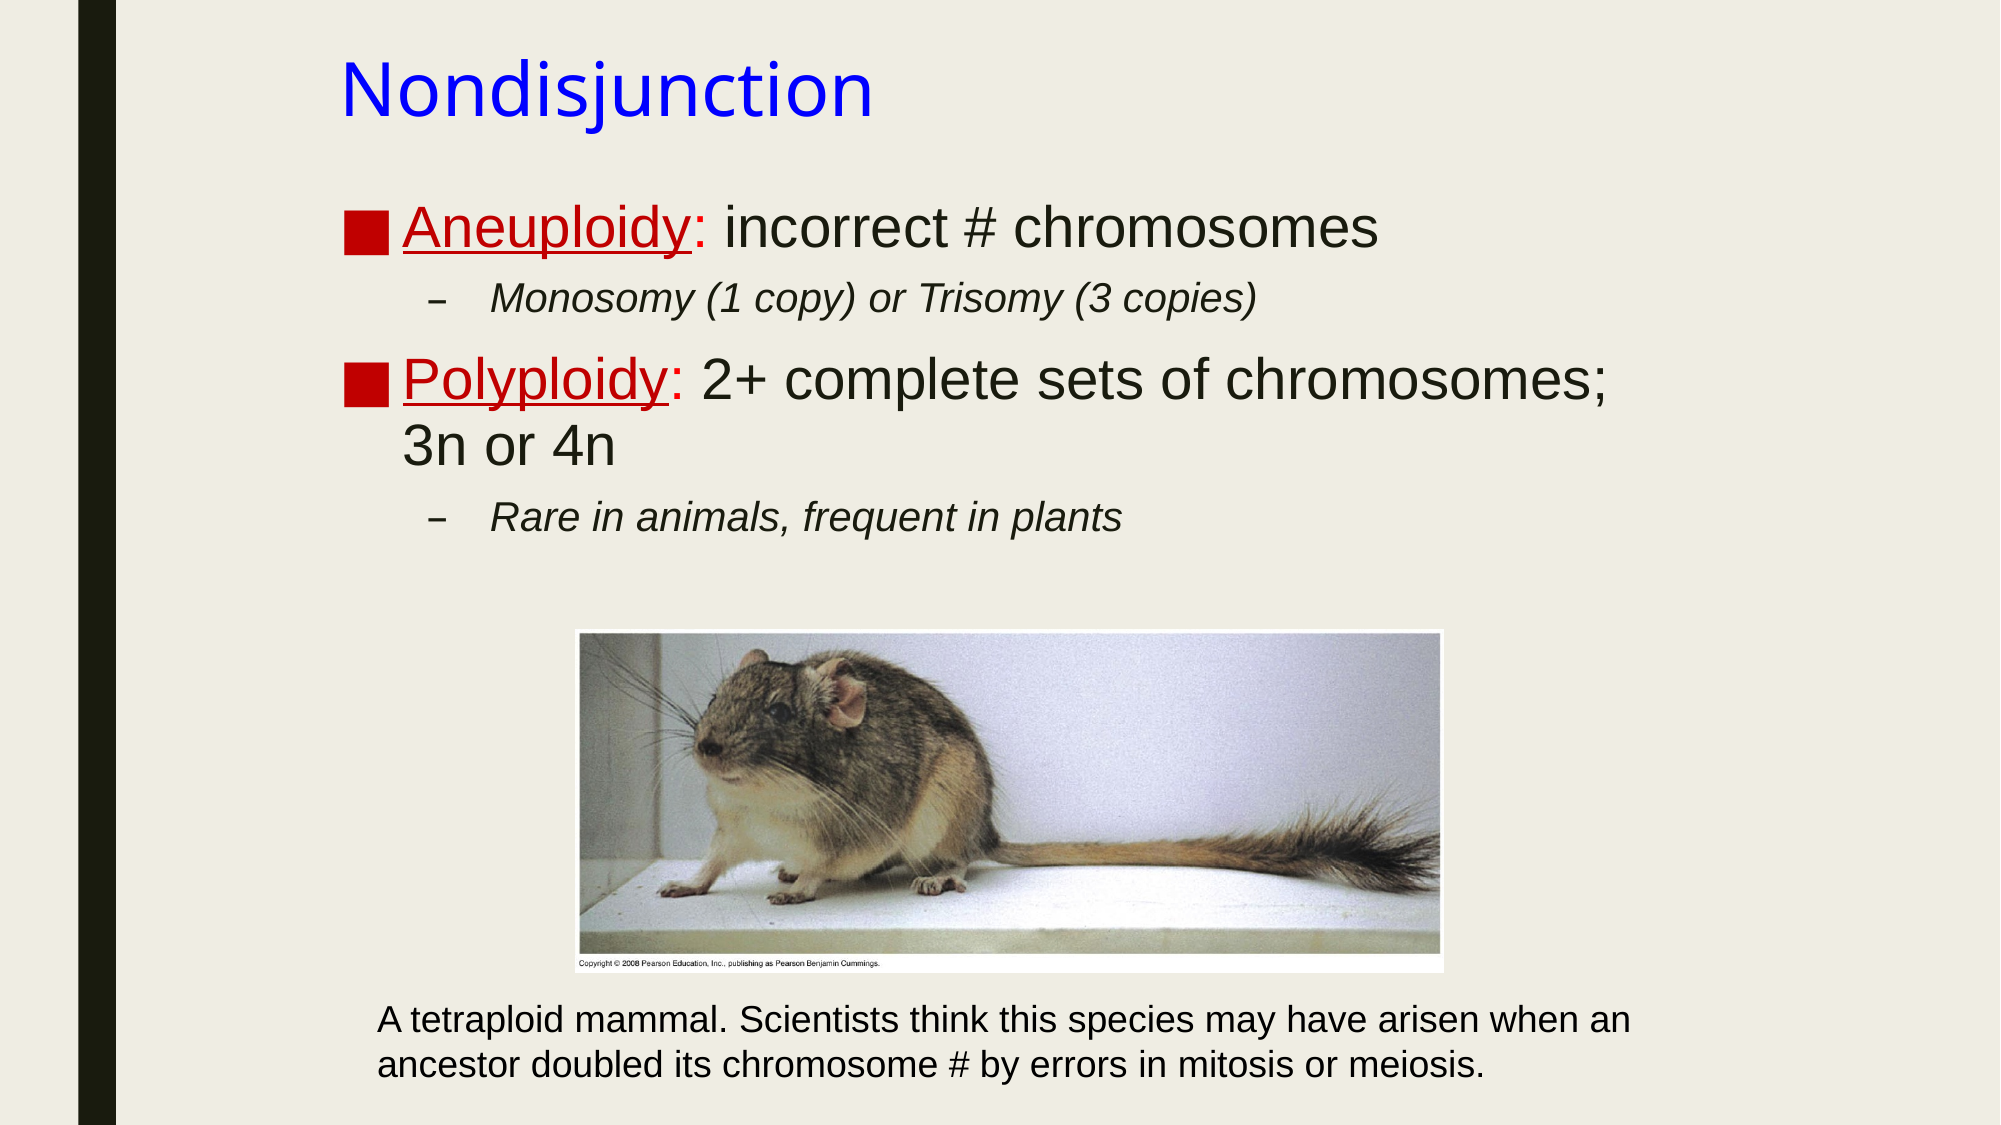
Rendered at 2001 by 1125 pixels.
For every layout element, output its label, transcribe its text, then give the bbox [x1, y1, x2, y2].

text_box A tetraploid mammal. Scientists think this species may have arisen when an ancestor doubled its chromosome # by errors in mitosis or meiosis. [362, 987, 1700, 1093]
picture [574, 562, 1444, 1040]
list Aneuploidy: incorrect # chromosomes Monosomy (1 copy) or Trisomy (3 copies) Polyploidy: 2+ complete sets of chromosomes; 3n or 4n Rare in animals, frequent in plants [324, 187, 1675, 1005]
title Nondisjunction [324, 45, 1675, 163]
